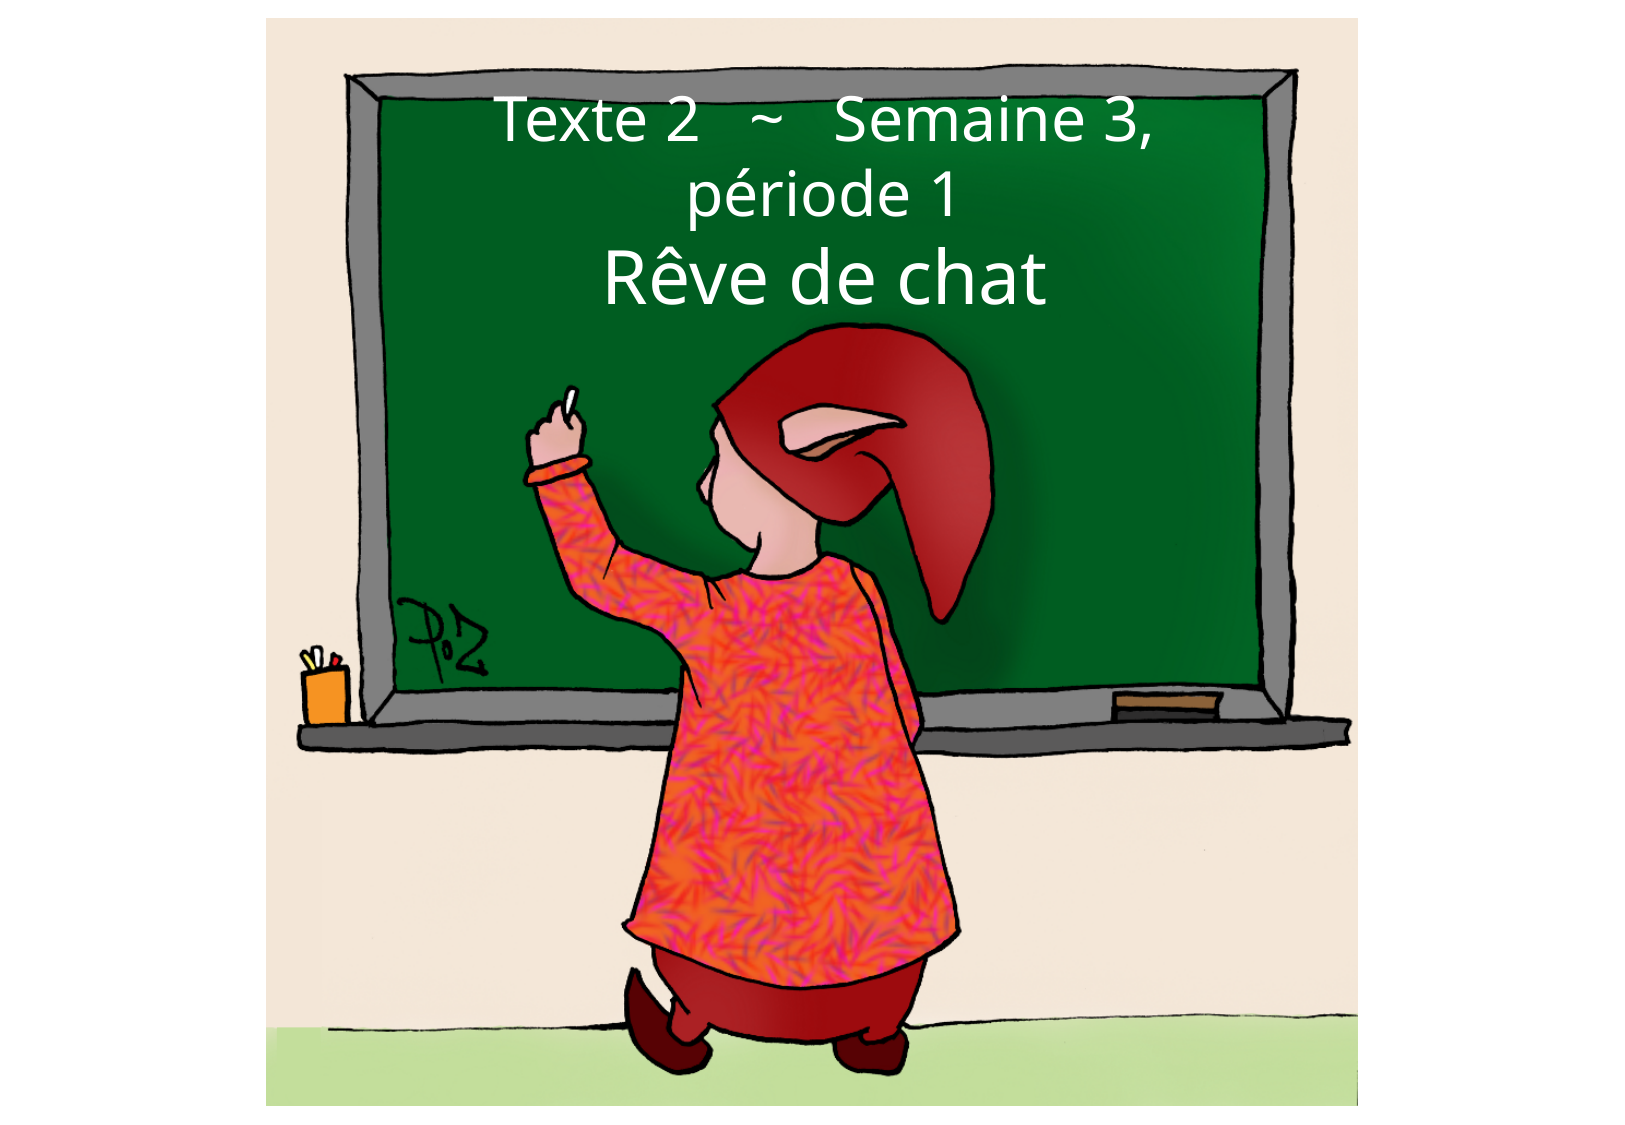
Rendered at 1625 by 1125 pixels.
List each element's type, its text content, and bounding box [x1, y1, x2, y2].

text_box Texte 2 ~ Semaine 3, période 1 Rêve de chat [377, 101, 1273, 297]
picture [266, 18, 1358, 1106]
